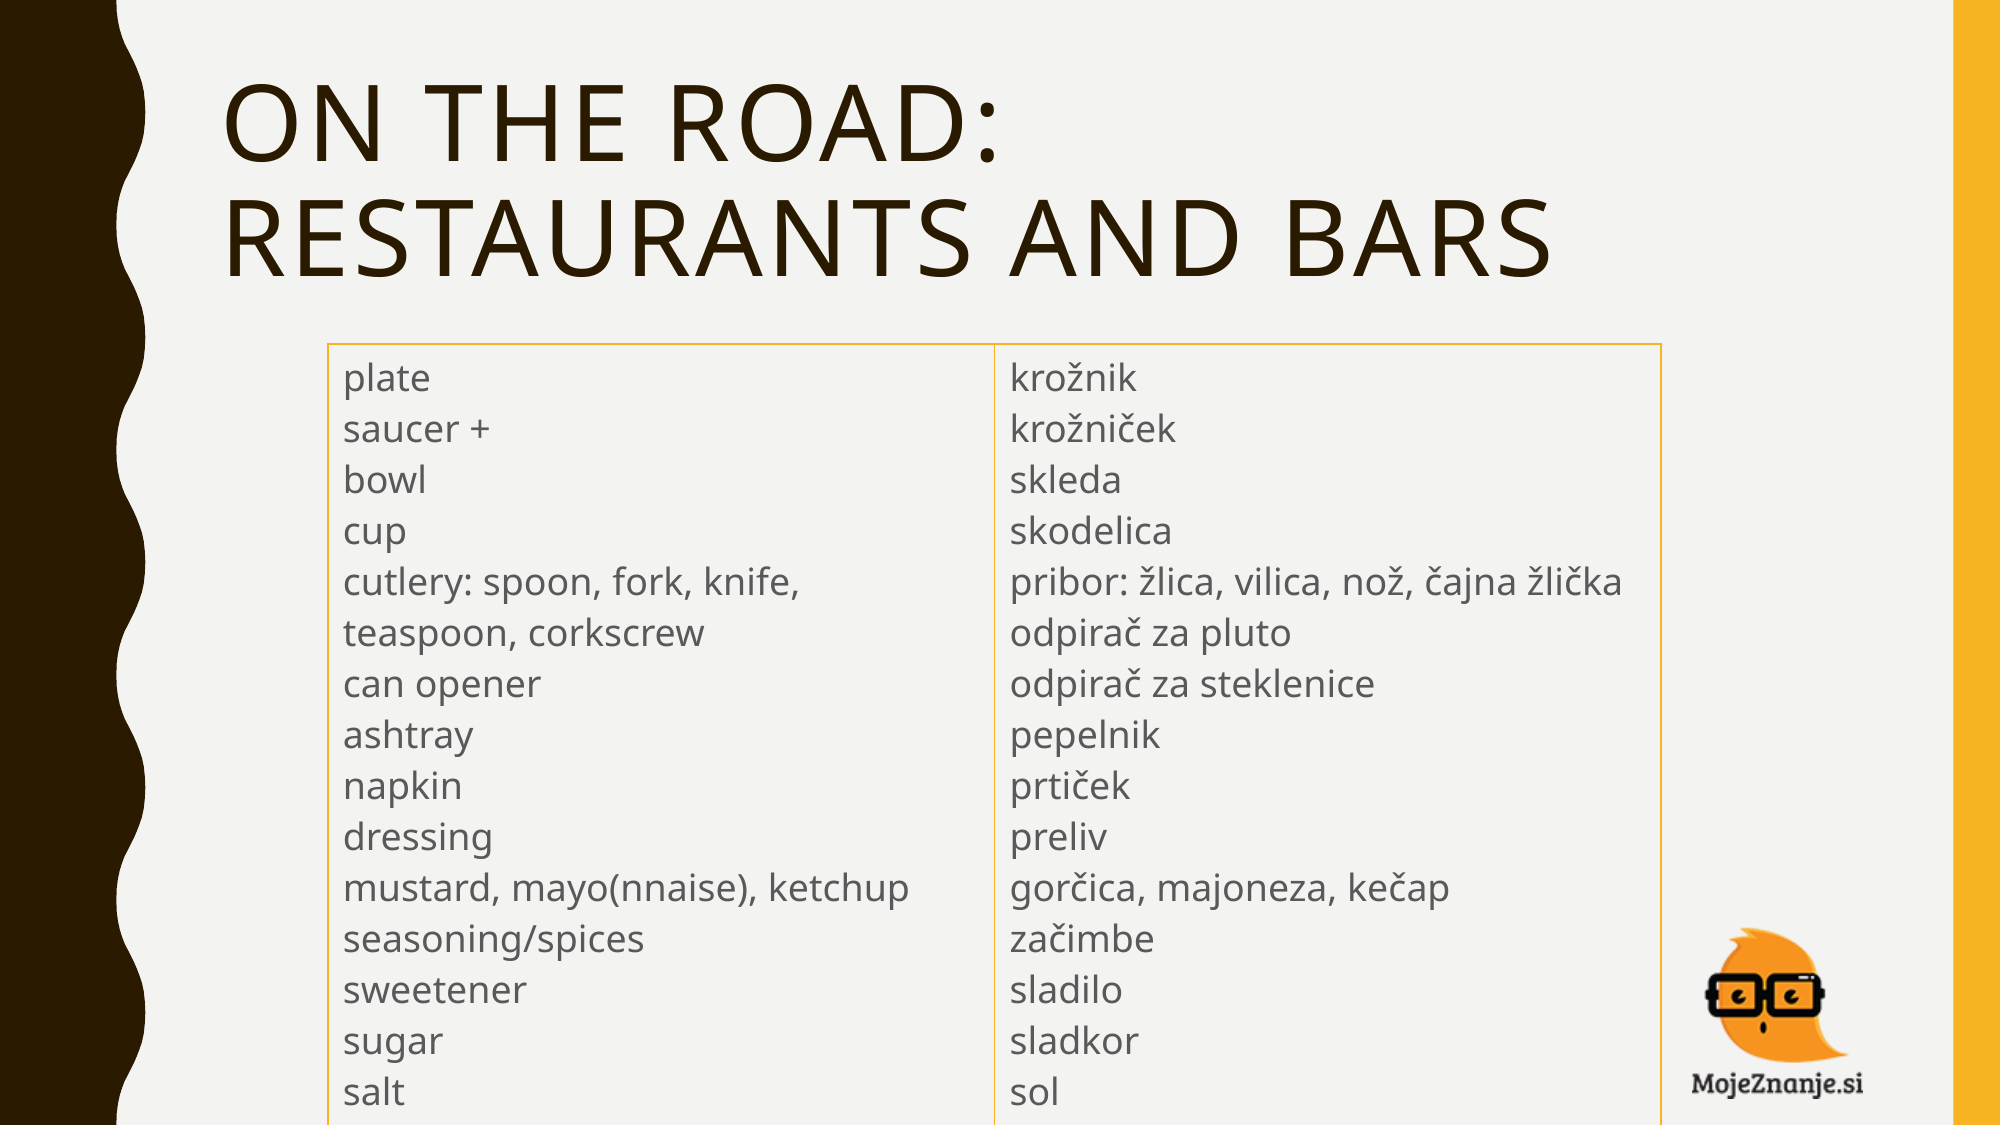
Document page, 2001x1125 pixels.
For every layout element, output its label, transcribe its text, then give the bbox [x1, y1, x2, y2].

table_header krožnik krožniček skleda skodelica pribor: žlica, vilica, nož, čajna žlička odpirač za pluto odpirač za steklenice pepelnik prtiček preliv gorčica, majoneza, kečap začimbe sladilo sladkor sol poper [995, 345, 1660, 1125]
table_header plate saucer + bowl cup cutlery: spoon, fork, knife, teaspoon, corkscrew can opener ashtray napkin dressing mustard, mayo(nnaise), ketchup seasoning/spices sweetener sugar salt pepper [329, 345, 994, 1125]
title ON THE ROAD: RESTAURANTS AND BARS [205, 62, 1875, 308]
picture [1692, 926, 1863, 1099]
